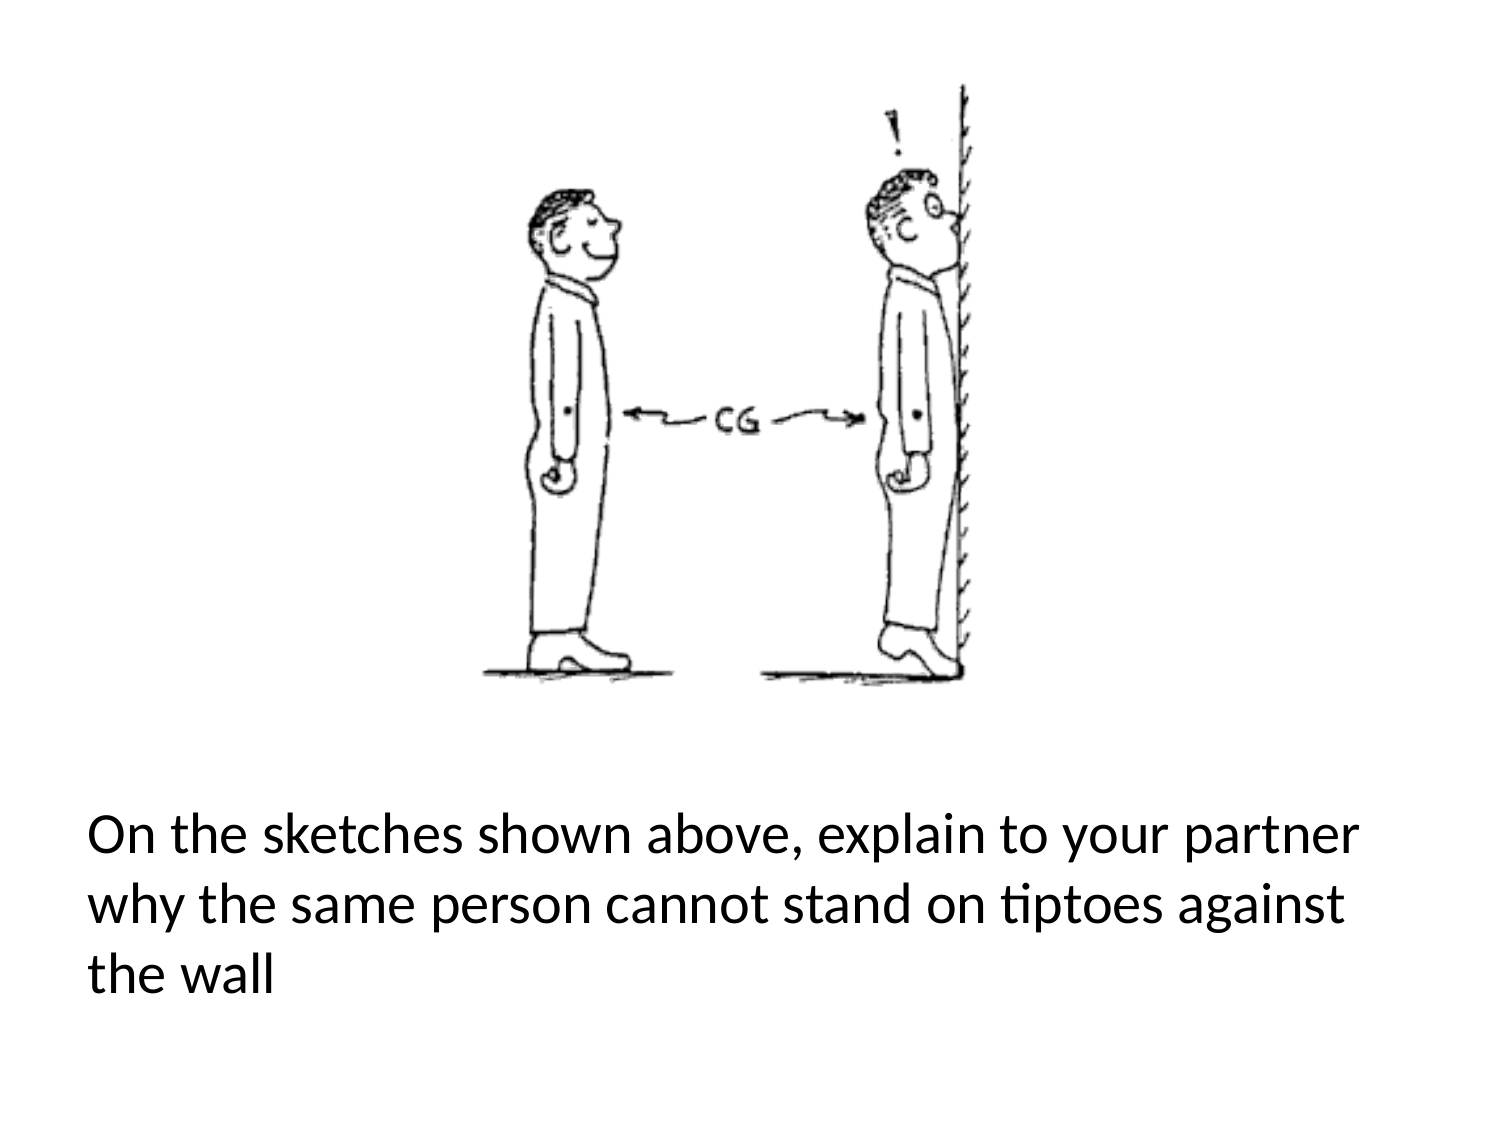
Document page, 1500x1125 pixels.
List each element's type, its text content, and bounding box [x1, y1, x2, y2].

text_box On the sketches shown above, explain to your partner why the same person cannot stand on tiptoes against the wall [73, 787, 1442, 1013]
picture [382, 74, 1030, 701]
